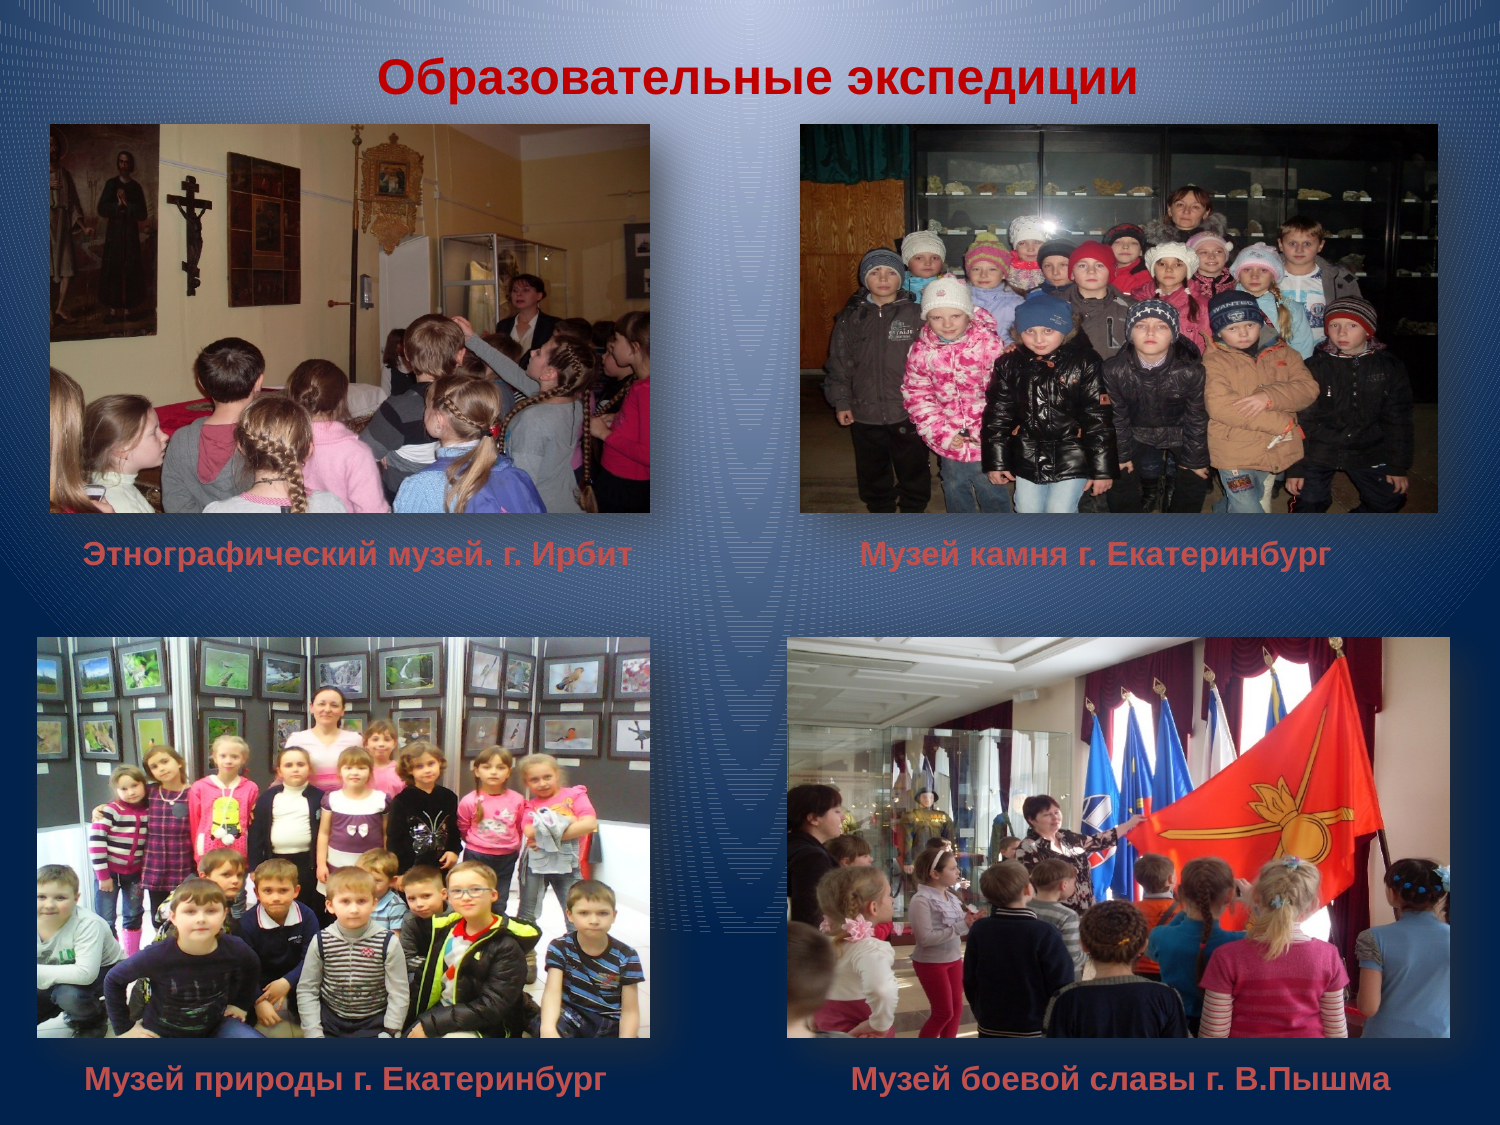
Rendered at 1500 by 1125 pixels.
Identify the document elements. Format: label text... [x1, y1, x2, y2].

picture [49, 124, 651, 513]
text_box Музей природы г. Екатеринбург [69, 1049, 623, 1105]
text_box Образовательные экспедиции [362, 37, 1155, 113]
picture [37, 637, 651, 1038]
text_box Этнографический музей. г. Ирбит [67, 524, 649, 580]
text_box Музей камня г. Екатеринбург [844, 524, 1347, 580]
text_box Музей боевой славы г. В.Пышма [835, 1049, 1407, 1105]
picture [799, 124, 1438, 513]
picture [787, 637, 1451, 1038]
